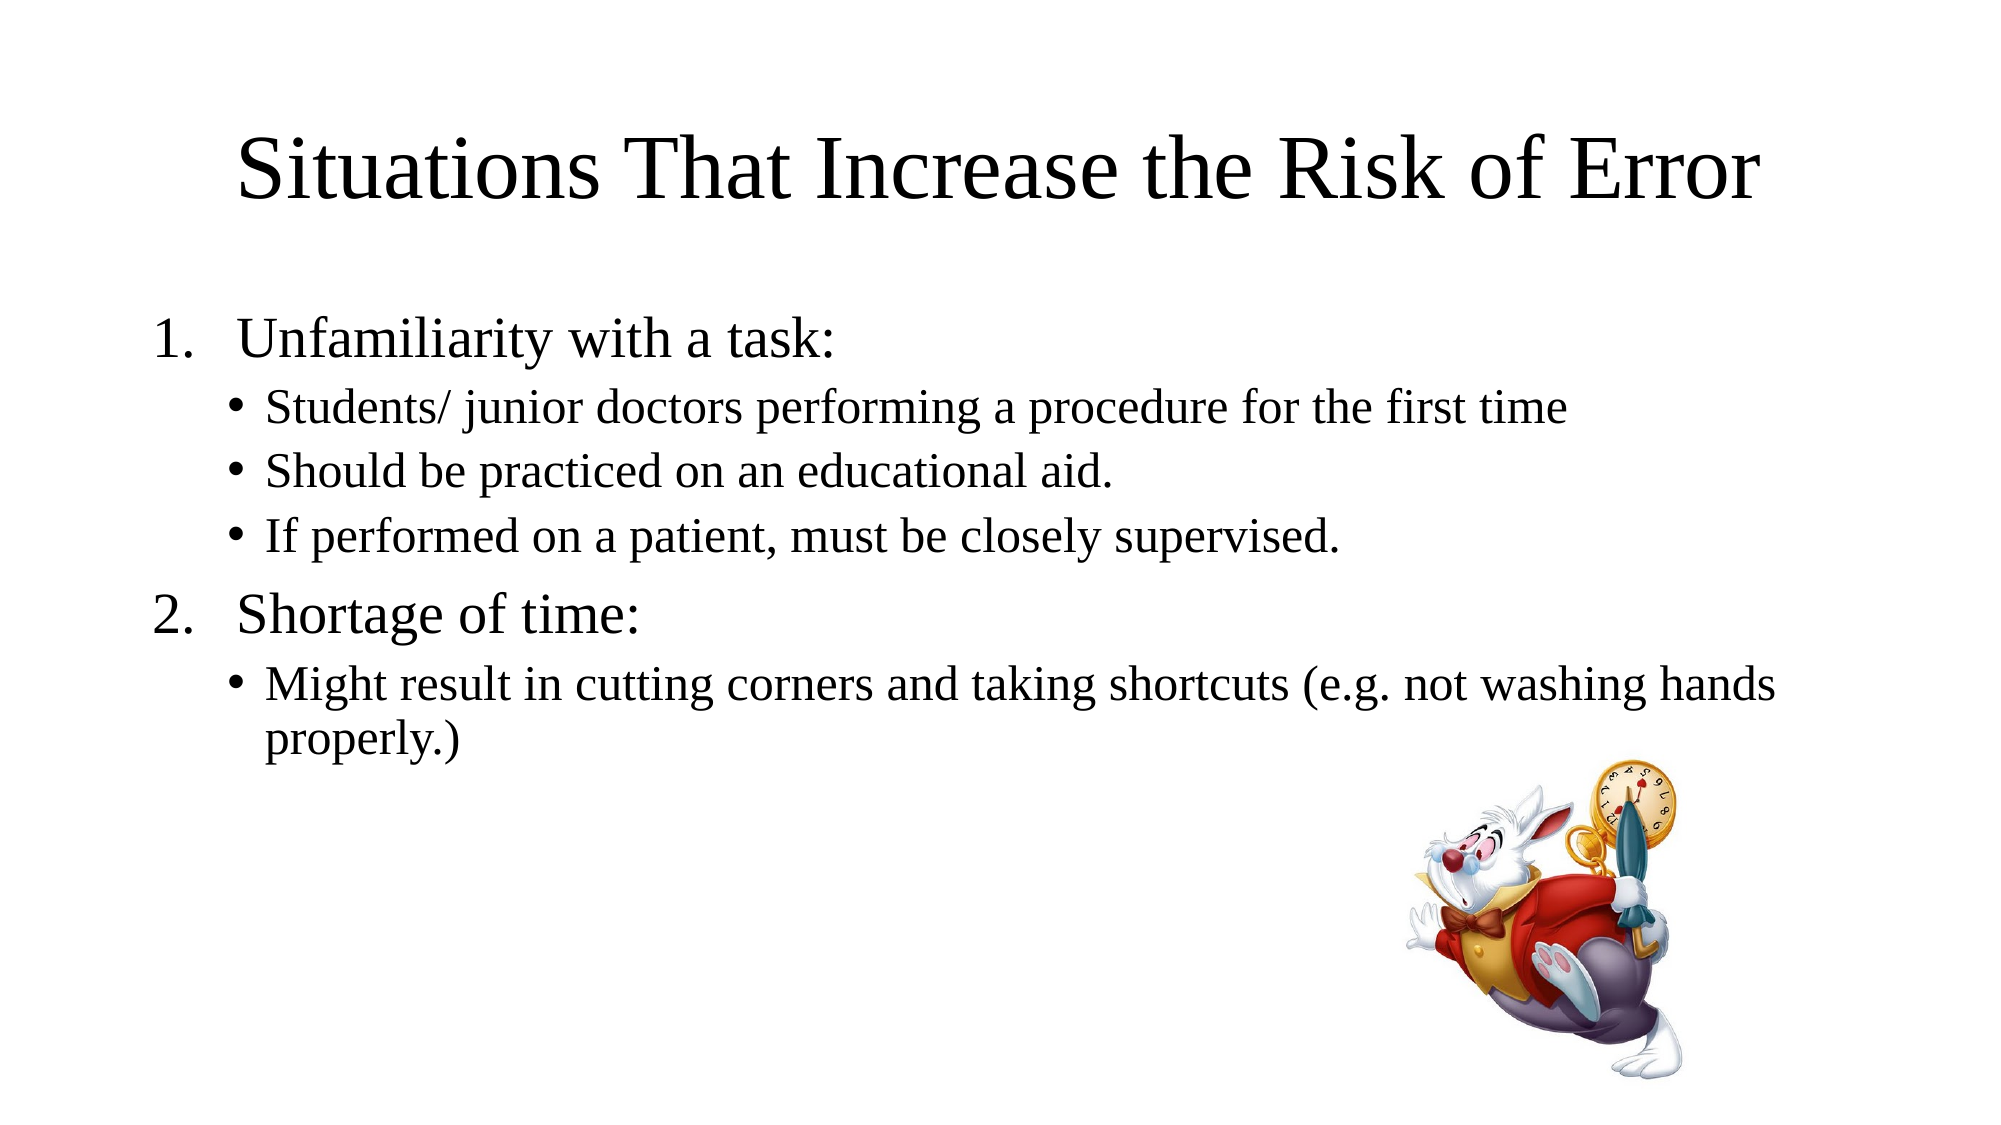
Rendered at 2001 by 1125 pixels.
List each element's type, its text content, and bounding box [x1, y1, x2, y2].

list Unfamiliarity with a task: Students/ junior doctors performing a procedure for the first time Should be practiced on an educational aid. If performed on a patient, must be closely supervised. Shortage of time: Might result in cutting corners and taking shortcuts (e.g. not washing hands properly.) [137, 299, 1863, 1125]
picture [1364, 731, 1733, 1100]
title Situations That Increase the Risk of Error [137, 59, 1863, 278]
